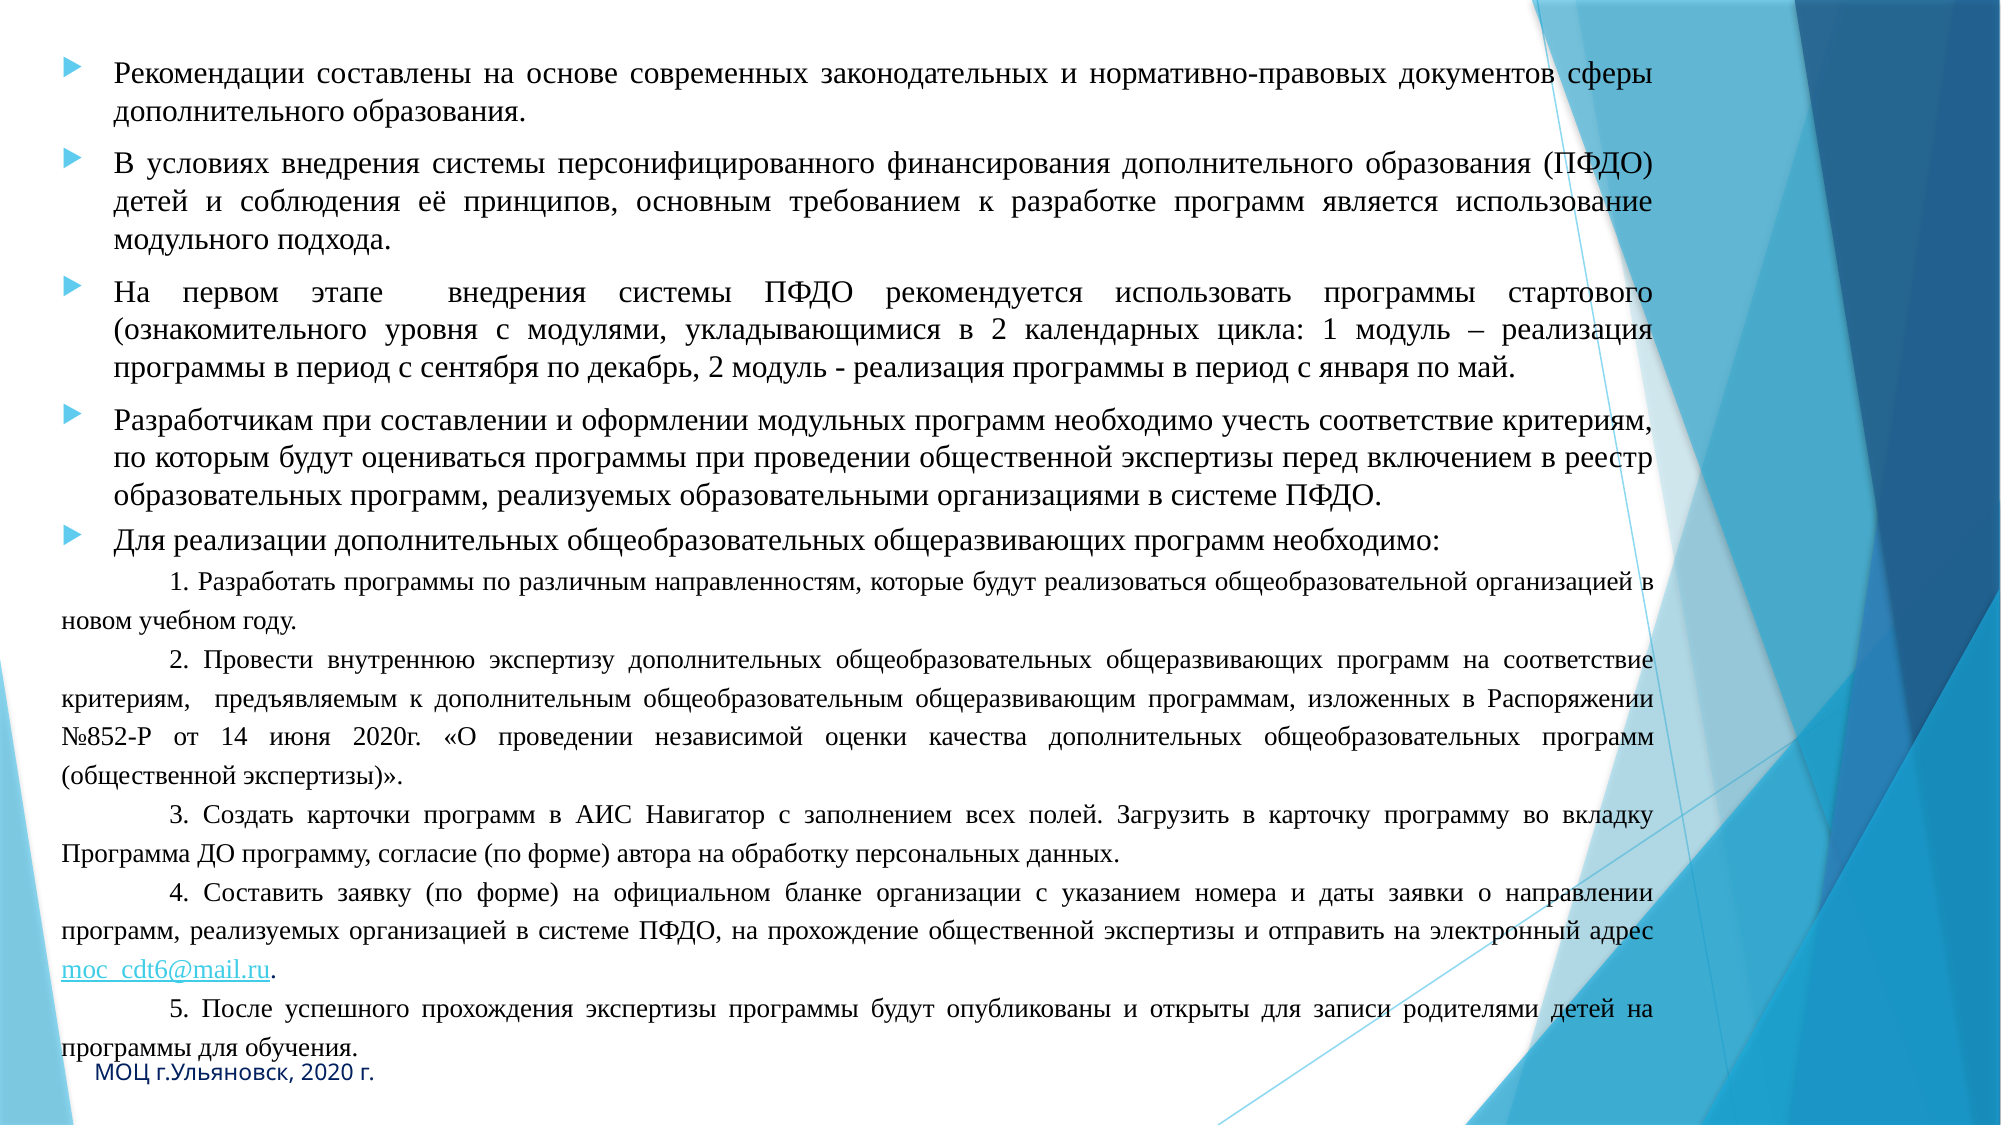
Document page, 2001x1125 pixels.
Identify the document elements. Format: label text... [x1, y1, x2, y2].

list Рекомендации составлены на основе современных законодательных и нормативно-правовых документов сферы дополнительного образования. В условиях внедрения системы персонифицированного финансирования дополнительного образования (ПФДО) детей и соблюдения её принципов, основным требованием к разработке программ является использование модульного подхода. На первом этапе внедрения системы ПФДО рекомендуется использовать программы стартового (ознакомительного уровня с модулями, укладывающимися в 2 календарных цикла: 1 модуль – реализация программы в период с сентября по декабрь, 2 модуль - реализация программы в период с января по май. Разработчикам при составлении и оформлении модульных программ необходимо учесть соответствие критериям, по которым будут оцениваться программы при проведении общественной экспертизы перед включением в реестр образовательных программ, реализуемых образовательными организациями в системе ПФДО. Для реализации дополнительных общеобразовательных общеразвивающих программ необходимо: 1. Разработать программы по различным направленностям, которые будут реализоваться общеобразовательной организацией в новом учебном году. 2. Провести внутреннюю экспертизу дополнительных общеобразовательных общеразвивающих программ на соответствие критериям, предъявляемым к дополнительным общеобразовательным общеразвивающим программам, изложенных в Распоряжении №852-Р от 14 июня 2020г. «О проведении независимой оценки качества дополнительных общеобразовательных программ (общественной экспертизы)». 3. Создать карточки программ в АИС Навигатор с заполнением всех полей. Загрузить в карточку программу во вкладку Программа ДО программу, согласие (по форме) автора на обработку персональных данных. 4. Составить заявку (по форме) на официальном бланке организации с указанием номера и даты заявки о направлении программ, реализуемых организацией в системе ПФДО, на прохождение общественной экспертизы и отправить на электронный адрес moc_cdt6@mail.ru. 5. После успешного прохождения экспертизы программы будут опубликованы и открыты для записи родителями детей на программы для обучения. [46, 44, 1669, 1102]
footer МОЦ г.Ульяновск, 2020 г. [79, 1041, 1113, 1102]
